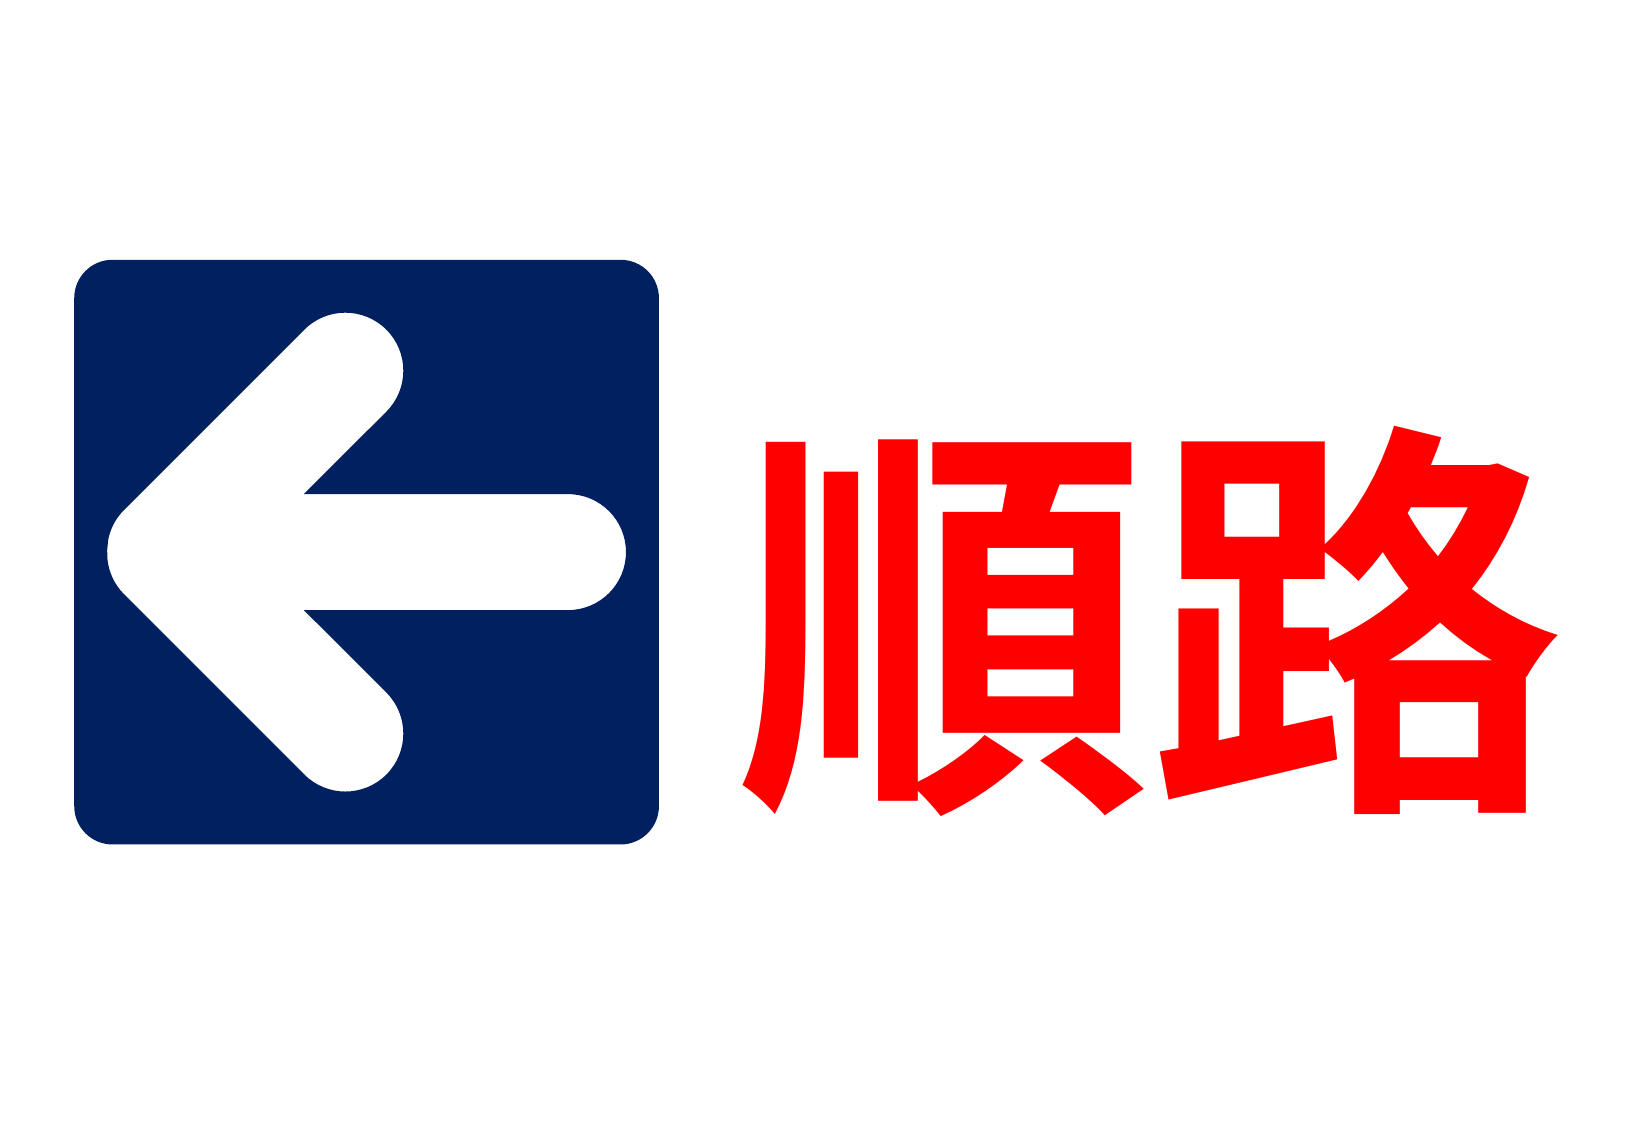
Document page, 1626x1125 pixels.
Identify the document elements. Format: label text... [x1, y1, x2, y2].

text_box 順路 [720, 356, 1580, 869]
text_box [72, 257, 662, 847]
